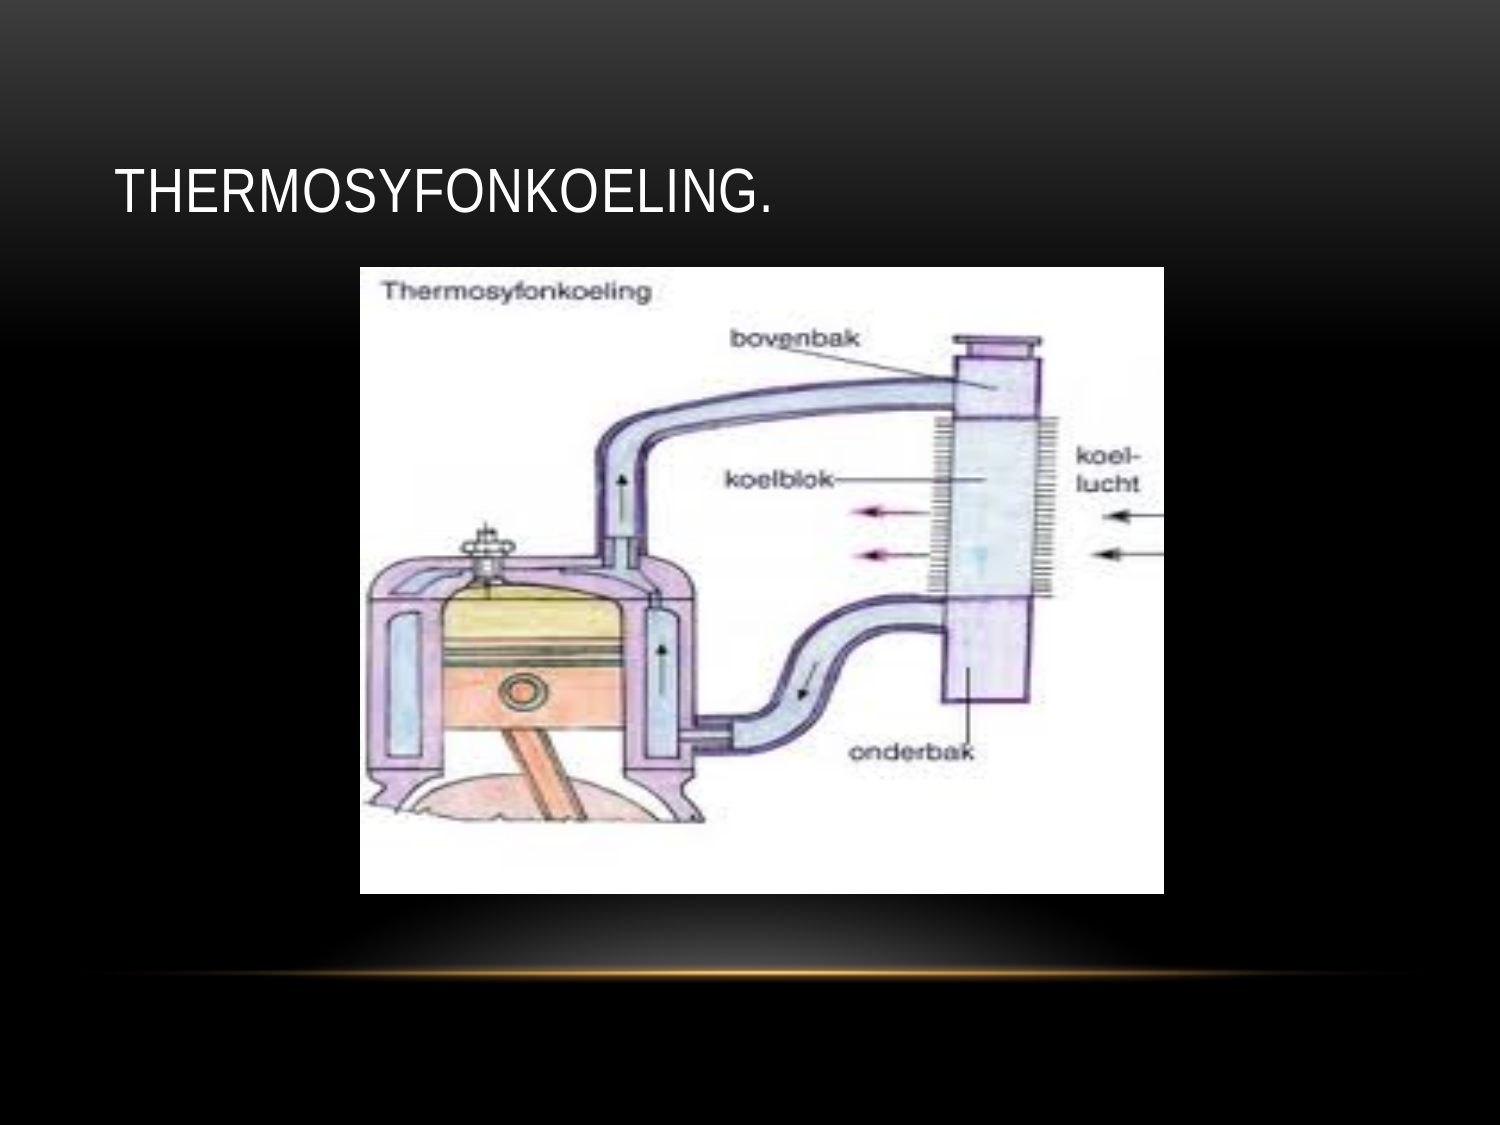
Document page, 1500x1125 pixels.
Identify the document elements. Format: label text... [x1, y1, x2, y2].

picture [0, 0, 1500, 1125]
title Thermosyfonkoeling. [99, 45, 1400, 233]
